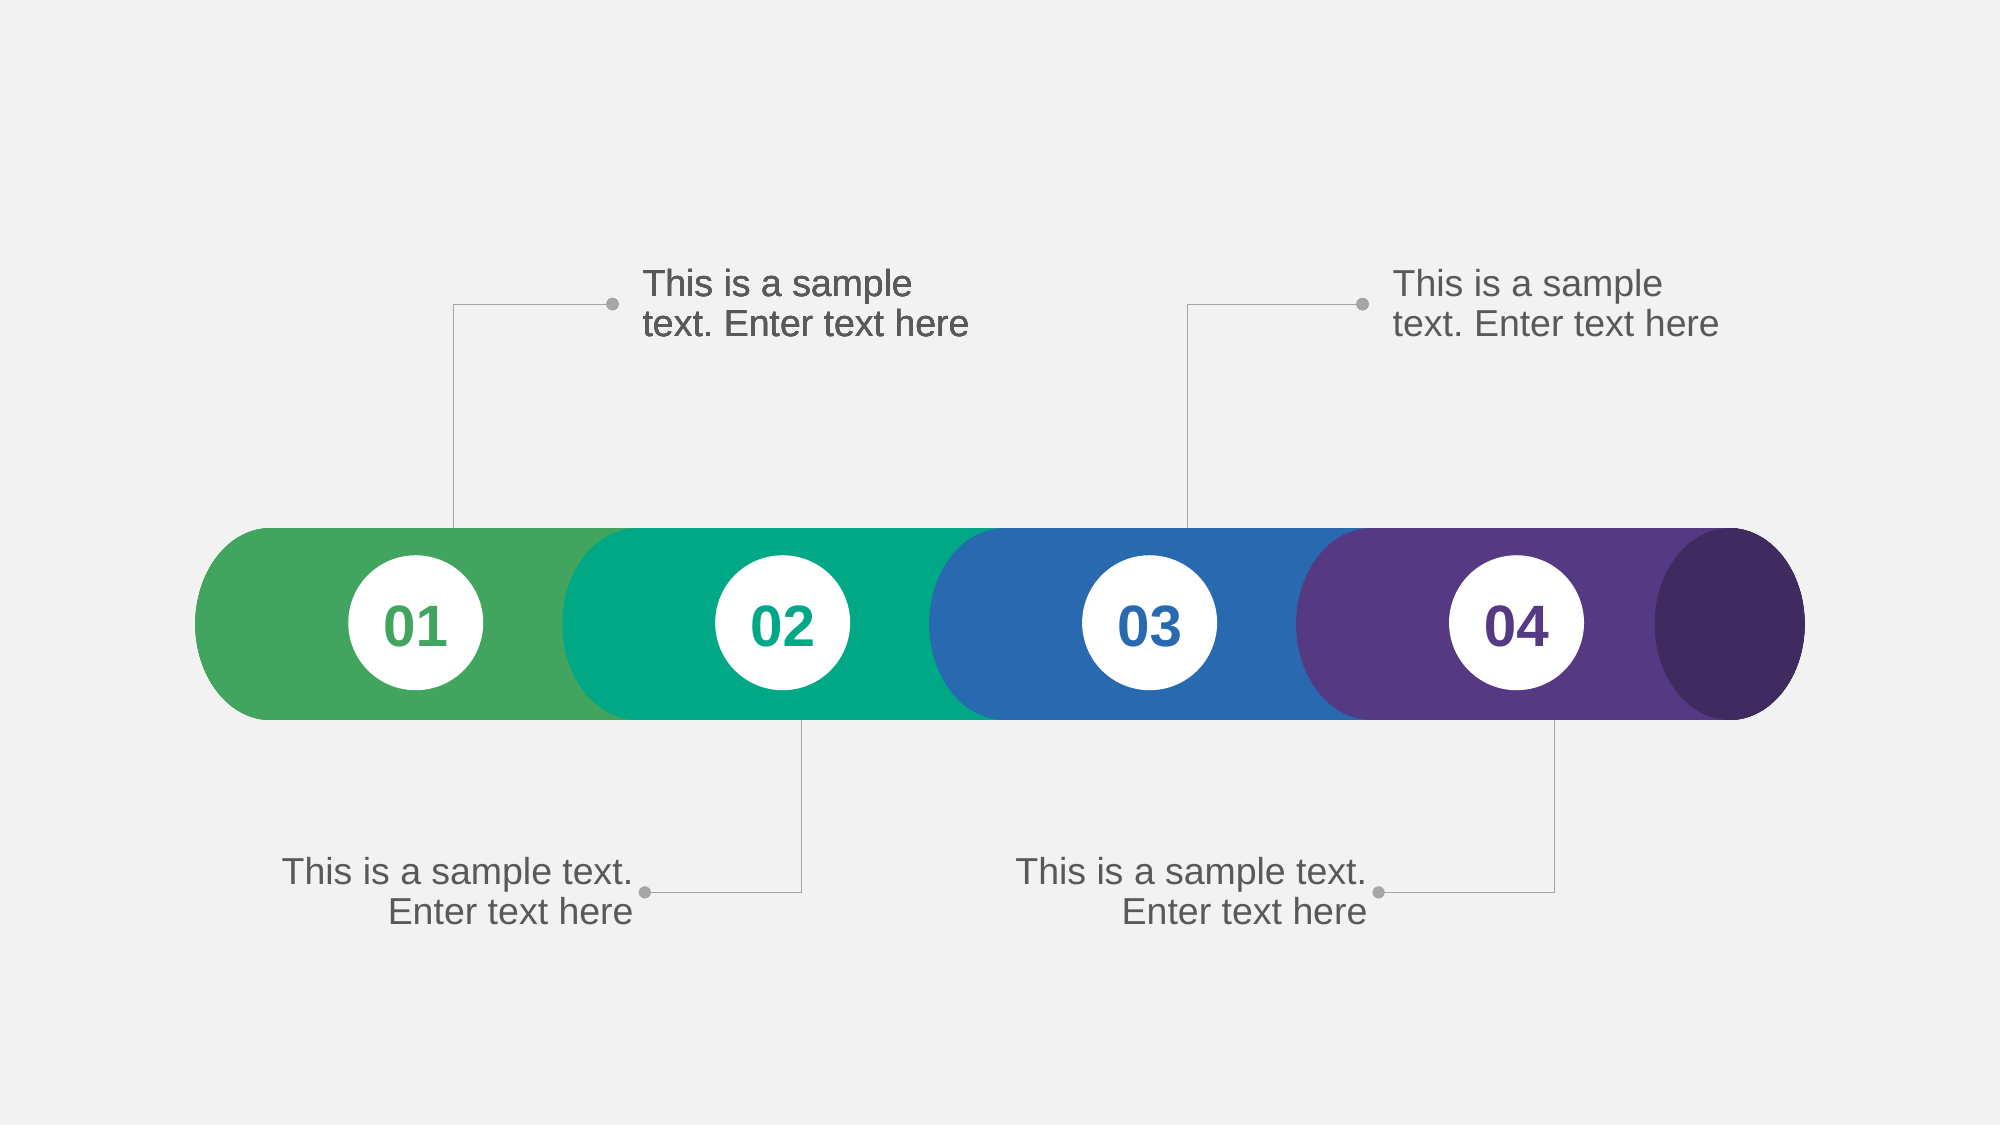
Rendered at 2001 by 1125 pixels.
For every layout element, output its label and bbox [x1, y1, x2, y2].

text_box [1378, 720, 1555, 893]
text_box [929, 528, 1295, 720]
text_box [612, 253, 996, 355]
text_box [261, 842, 645, 943]
text_box [1295, 528, 1738, 720]
text_box [1362, 253, 1746, 355]
text_box [1162, 328, 1387, 504]
text_box [1718, 527, 1806, 722]
text_box [195, 528, 562, 720]
text_box [420, 336, 645, 496]
text_box [995, 842, 1379, 943]
text_box [644, 720, 802, 893]
text_box [562, 528, 929, 720]
